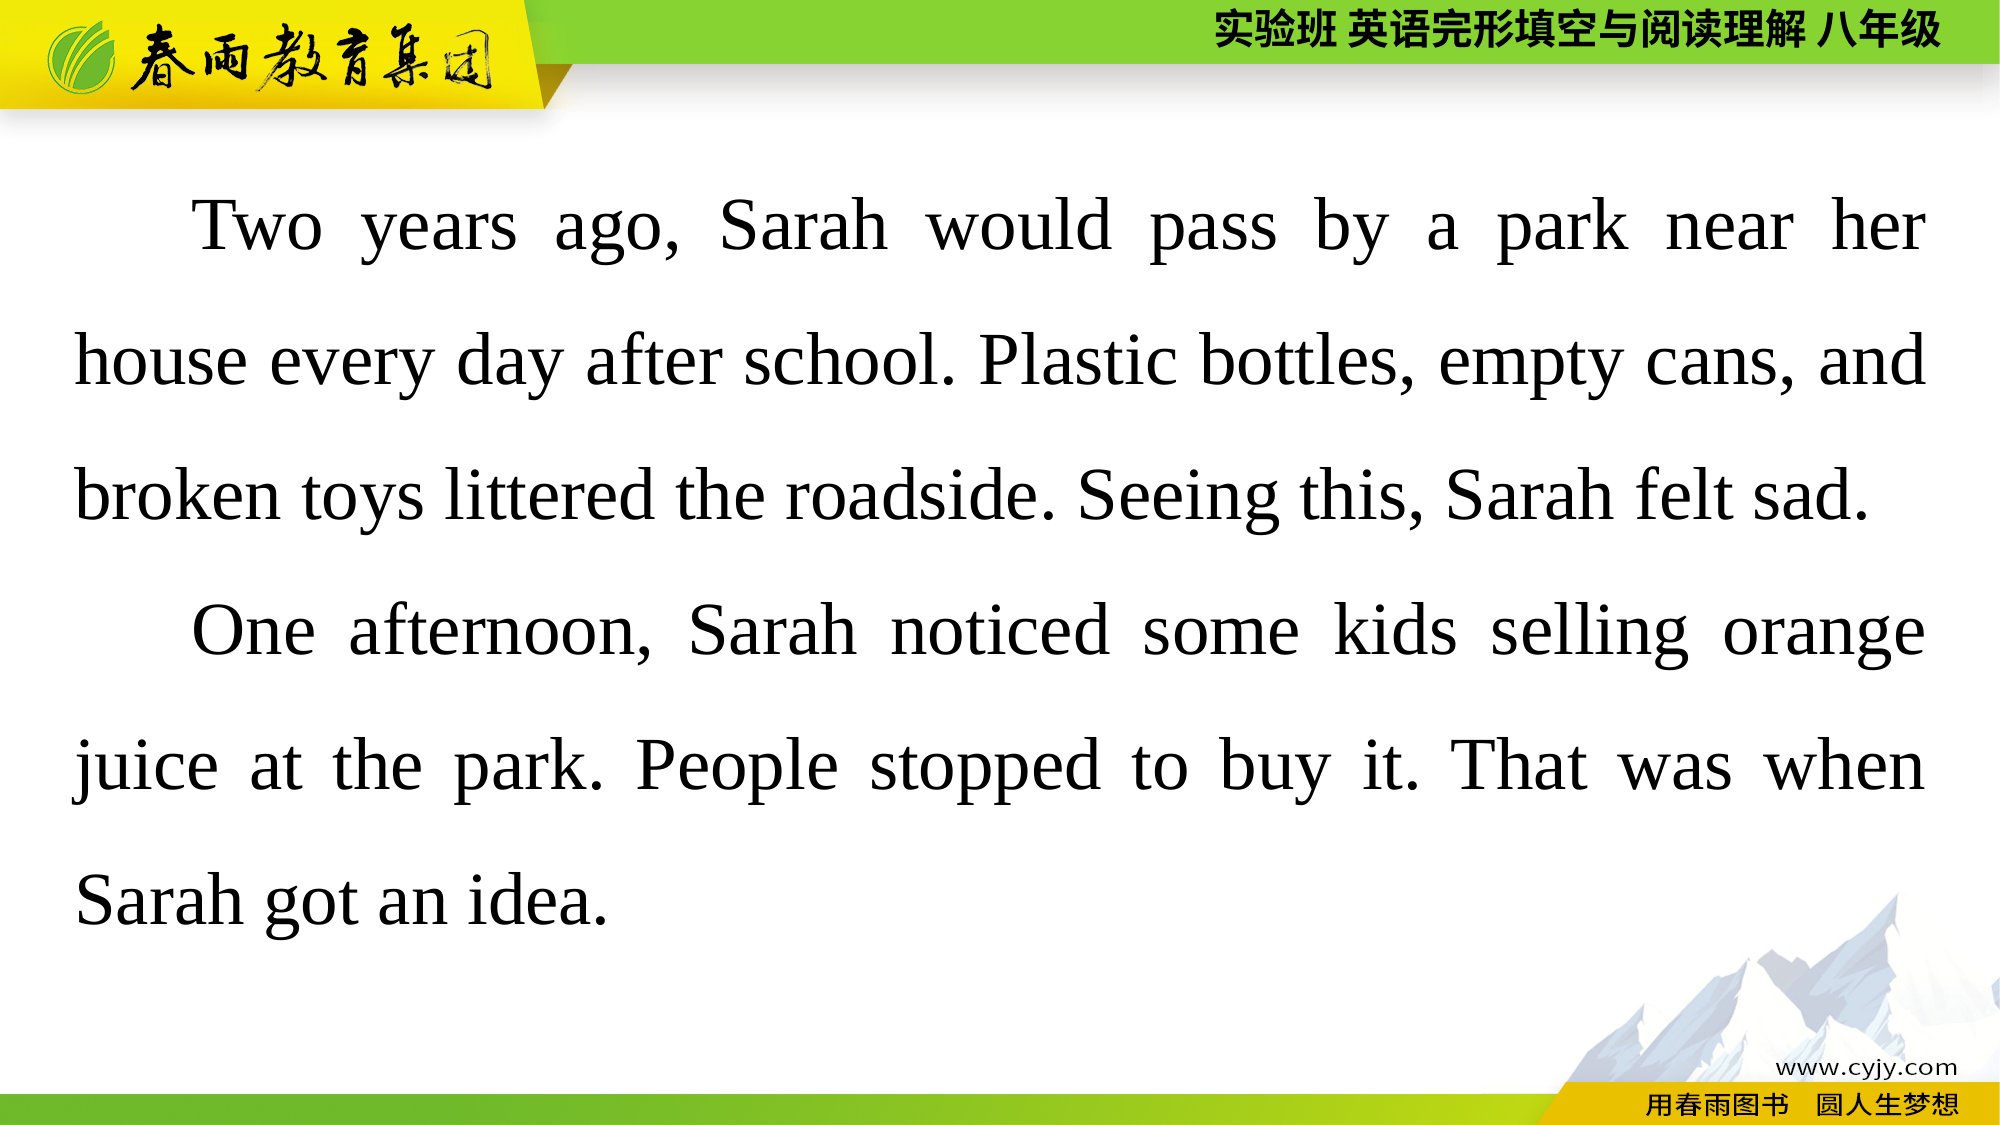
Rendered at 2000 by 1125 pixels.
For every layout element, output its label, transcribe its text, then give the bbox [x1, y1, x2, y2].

picture [0, 0, 2000, 1125]
list Two years ago, Sarah would pass by a park near her house every day after school. Plastic bottles, empty cans, and broken toys littered the roadside. Seeing this, Sarah felt sad. One afternoon, Sarah noticed some kids selling orange juice at the park. People stopped to buy it. That was when Sarah got an idea. [59, 122, 1944, 940]
